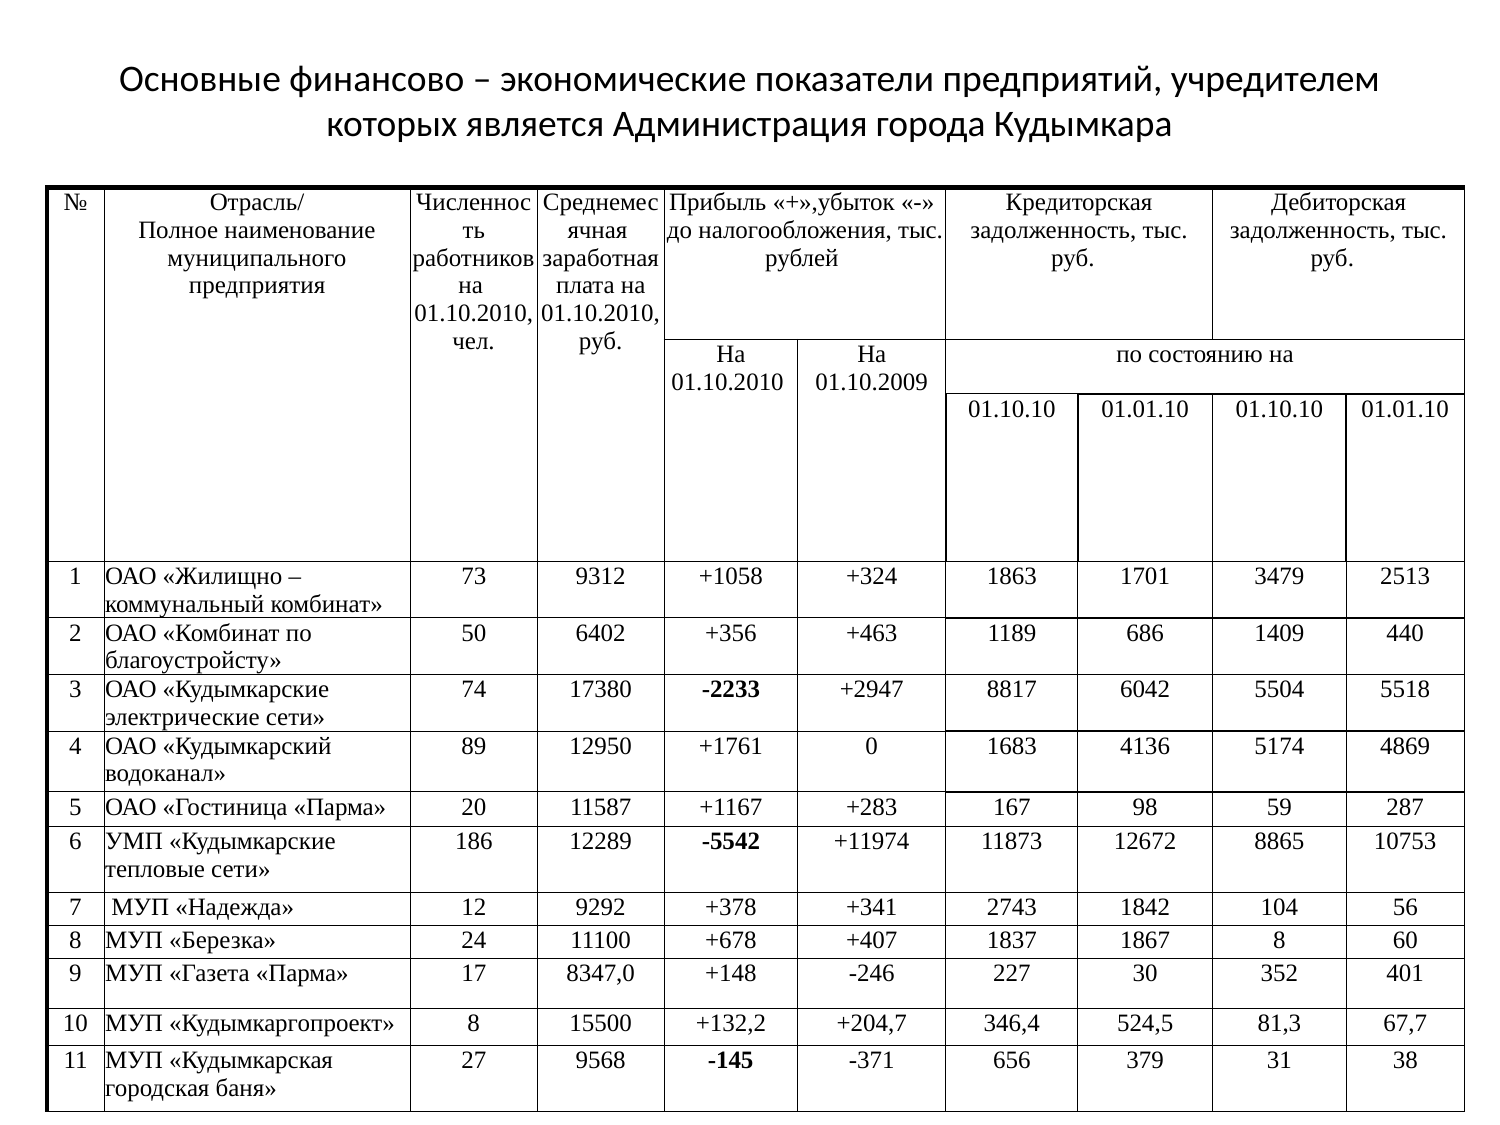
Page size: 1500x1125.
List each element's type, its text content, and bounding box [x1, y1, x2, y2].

table_cell 1409 [1213, 619, 1346, 674]
table_cell +341 [798, 893, 945, 925]
table_cell 4869 [1347, 732, 1464, 791]
table_header Дебиторская задолженность, тыс. руб. [1213, 190, 1464, 339]
table_cell ОАО «Гостиница «Парма» [105, 792, 410, 826]
table_cell 1701 [1078, 562, 1212, 617]
table_cell 2513 [1347, 562, 1464, 617]
table_cell 67,7 [1347, 1009, 1464, 1045]
table_cell 11873 [946, 827, 1077, 892]
table_header Отрасль/ Полное наименование муниципального предприятия [105, 190, 410, 561]
table_cell 352 [1213, 959, 1346, 1008]
table_cell 287 [1347, 793, 1464, 826]
table_header № [49, 190, 104, 561]
table_cell 4136 [1078, 732, 1212, 791]
table_cell 346,4 [946, 1009, 1077, 1045]
table_cell +407 [798, 926, 945, 958]
table_cell +2947 [798, 675, 945, 731]
table_cell -371 [798, 1046, 945, 1111]
table_cell 1683 [946, 732, 1077, 791]
table_cell 440 [1347, 619, 1464, 674]
table_cell -246 [798, 959, 945, 1008]
table_header Среднемесячная заработная плата на 01.10.2010, руб. [538, 190, 664, 561]
table_cell +1058 [665, 562, 797, 617]
table_cell 1189 [946, 619, 1077, 674]
table_cell ОАО «Кудымкарские электрические сети» [105, 675, 410, 731]
table_cell 30 [1078, 959, 1212, 1008]
table_cell На 01.10.2009 [798, 340, 945, 561]
table_cell МУП «Газета «Парма» [105, 959, 410, 1008]
table_cell 1837 [946, 926, 1077, 958]
table_cell +283 [798, 792, 945, 826]
table_cell 401 [1347, 959, 1464, 1008]
table_cell по состоянию на [946, 340, 1464, 393]
table_header Прибыль «+»,убыток «-» до налогообложения, тыс. рублей [665, 190, 945, 339]
table_cell 686 [1078, 619, 1212, 674]
table_cell МУП «Кудымкарская городская баня» [105, 1046, 410, 1111]
table_cell ОАО «Жилищно – коммунальный комбинат» [105, 562, 410, 617]
table_cell 1842 [1078, 893, 1212, 925]
table_cell 01.01.10 [1347, 395, 1464, 561]
table_cell 56 [1347, 893, 1464, 925]
table_cell 17 [411, 959, 537, 1008]
table_cell 9292 [538, 893, 664, 925]
table_cell 12 [411, 893, 537, 925]
table_cell 1863 [946, 562, 1077, 617]
table_cell 20 [411, 792, 537, 826]
table_cell 104 [1213, 893, 1346, 925]
table_cell 12289 [538, 827, 664, 892]
table_cell 27 [411, 1046, 537, 1111]
table_cell 10753 [1347, 827, 1464, 892]
table_cell 1867 [1078, 926, 1212, 958]
table_cell 50 [411, 618, 537, 674]
table_cell 3479 [1213, 562, 1346, 617]
table_cell 74 [411, 675, 537, 731]
table_cell 5518 [1347, 675, 1464, 730]
table_cell 2 [49, 618, 104, 674]
table_cell 4 [49, 732, 104, 791]
table_cell 186 [411, 827, 537, 892]
table_cell 11100 [538, 926, 664, 958]
table_cell 8 [1213, 926, 1346, 958]
title Основные финансово – экономические показатели предприятий, учредителем которых является Администрация города Кудымкара [75, 45, 1425, 153]
table_cell 6402 [538, 618, 664, 674]
table_cell 9568 [538, 1046, 664, 1111]
table_cell 379 [1078, 1046, 1212, 1111]
table_cell +132,2 [665, 1009, 797, 1045]
table_cell МУП «Надежда» [105, 893, 410, 925]
table_cell 8347,0 [538, 959, 664, 1008]
table_cell -2233 [665, 675, 797, 731]
table_cell 8817 [946, 675, 1077, 730]
table_cell На 01.10.2010 [665, 340, 797, 561]
table_cell 8865 [1213, 827, 1346, 892]
table_cell 01.10.10 [1213, 395, 1345, 561]
table_cell 24 [411, 926, 537, 958]
table_cell +378 [665, 893, 797, 925]
table_cell 12950 [538, 732, 664, 791]
table_cell 167 [946, 793, 1077, 826]
table_cell 11 [49, 1046, 104, 1111]
table_cell +463 [798, 618, 945, 674]
table_cell МУП «Березка» [105, 926, 410, 958]
table_cell 227 [946, 959, 1077, 1008]
table_cell 98 [1078, 793, 1212, 826]
table_cell 7 [49, 893, 104, 925]
table_cell 9 [49, 959, 104, 1008]
table_cell ОАО «Кудымкарский водоканал» [105, 732, 410, 791]
table_cell УМП «Кудымкарские тепловые сети» [105, 827, 410, 892]
table_cell 38 [1347, 1046, 1464, 1111]
table_cell 0 [798, 732, 945, 791]
table_cell 5504 [1213, 675, 1346, 730]
table_cell 89 [411, 732, 537, 791]
table_cell 5174 [1213, 732, 1346, 791]
table_cell 656 [946, 1046, 1077, 1111]
table_cell 15500 [538, 1009, 664, 1045]
table_cell 59 [1213, 793, 1346, 826]
table_cell 01.10.10 [947, 394, 1077, 561]
table_cell 31 [1213, 1046, 1346, 1111]
table_cell 8 [49, 926, 104, 958]
table_header Численность работников на 01.10.2010, чел. [411, 190, 537, 561]
table_cell 8 [411, 1009, 537, 1045]
table_cell -145 [665, 1046, 797, 1111]
table_header Кредиторская задолженность, тыс. руб. [946, 190, 1212, 339]
table_cell +356 [665, 618, 797, 674]
table_cell 9312 [538, 562, 664, 617]
table_cell ОАО «Комбинат по благоустройсту» [105, 618, 410, 674]
table_cell +148 [665, 959, 797, 1008]
table_cell +678 [665, 926, 797, 958]
table_cell +1761 [665, 732, 797, 791]
table_cell 17380 [538, 675, 664, 731]
table_cell 524,5 [1078, 1009, 1212, 1045]
table_cell 11587 [538, 792, 664, 826]
table_cell -5542 [665, 827, 797, 892]
table_cell 6042 [1078, 675, 1212, 730]
table_cell МУП «Кудымкаргопроект» [105, 1009, 410, 1045]
table_cell +11974 [798, 827, 945, 892]
table_cell 81,3 [1213, 1009, 1346, 1045]
table_cell 1 [49, 562, 104, 617]
table_cell 10 [49, 1009, 104, 1045]
table_cell 5 [49, 792, 104, 826]
table_cell +204,7 [798, 1009, 945, 1045]
table_cell +324 [798, 562, 945, 617]
table_cell 73 [411, 562, 537, 617]
table_cell 6 [49, 827, 104, 892]
table_cell +1167 [665, 792, 797, 826]
table_cell 01.01.10 [1079, 395, 1212, 561]
table_cell 2743 [946, 893, 1077, 925]
table_cell 60 [1347, 926, 1464, 958]
table_cell 3 [49, 675, 104, 731]
table_cell 12672 [1078, 827, 1212, 892]
